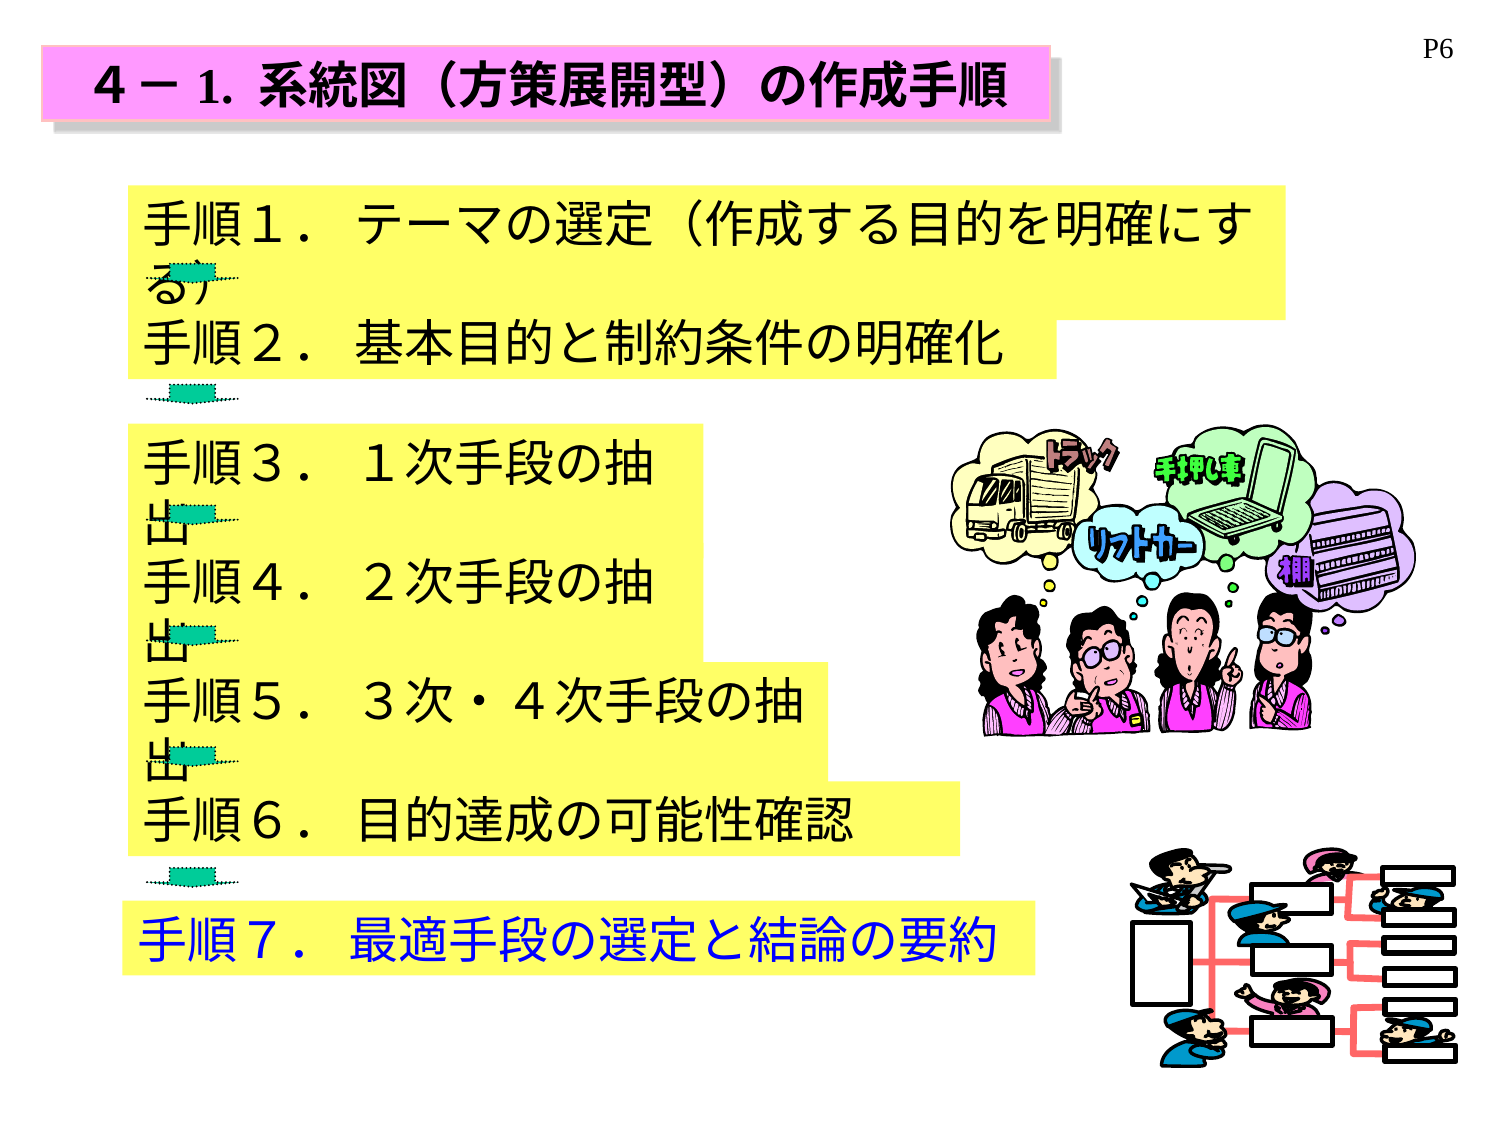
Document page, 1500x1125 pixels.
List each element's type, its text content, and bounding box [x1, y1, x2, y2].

text_box 手順７． 最適手段の選定と結論の要約 [122, 900, 1036, 976]
text_box [146, 626, 238, 646]
text_box [146, 747, 238, 767]
text_box [146, 263, 238, 283]
text_box ４－1. 系統図（方策展開型）の作成手順 [42, 45, 1051, 121]
text_box 手順１． テーマの選定（作成する目的を明確にする） [128, 185, 1286, 321]
text_box [146, 384, 238, 404]
text_box 手順４． ２次手段の抽出 [128, 559, 704, 662]
picture [947, 422, 1419, 739]
text_box [146, 867, 238, 887]
text_box 手順３． １次手段の抽出 [128, 423, 704, 559]
text_box 手順２． 基本目的と制約条件の明確化 [128, 304, 1057, 380]
text_box [146, 505, 238, 525]
text_box 手順５． ３次・４次手段の抽出 [128, 662, 829, 781]
text_box P6 [1408, 22, 1489, 72]
picture [1128, 844, 1460, 1068]
text_box 手順６． 目的達成の可能性確認 [128, 781, 961, 857]
